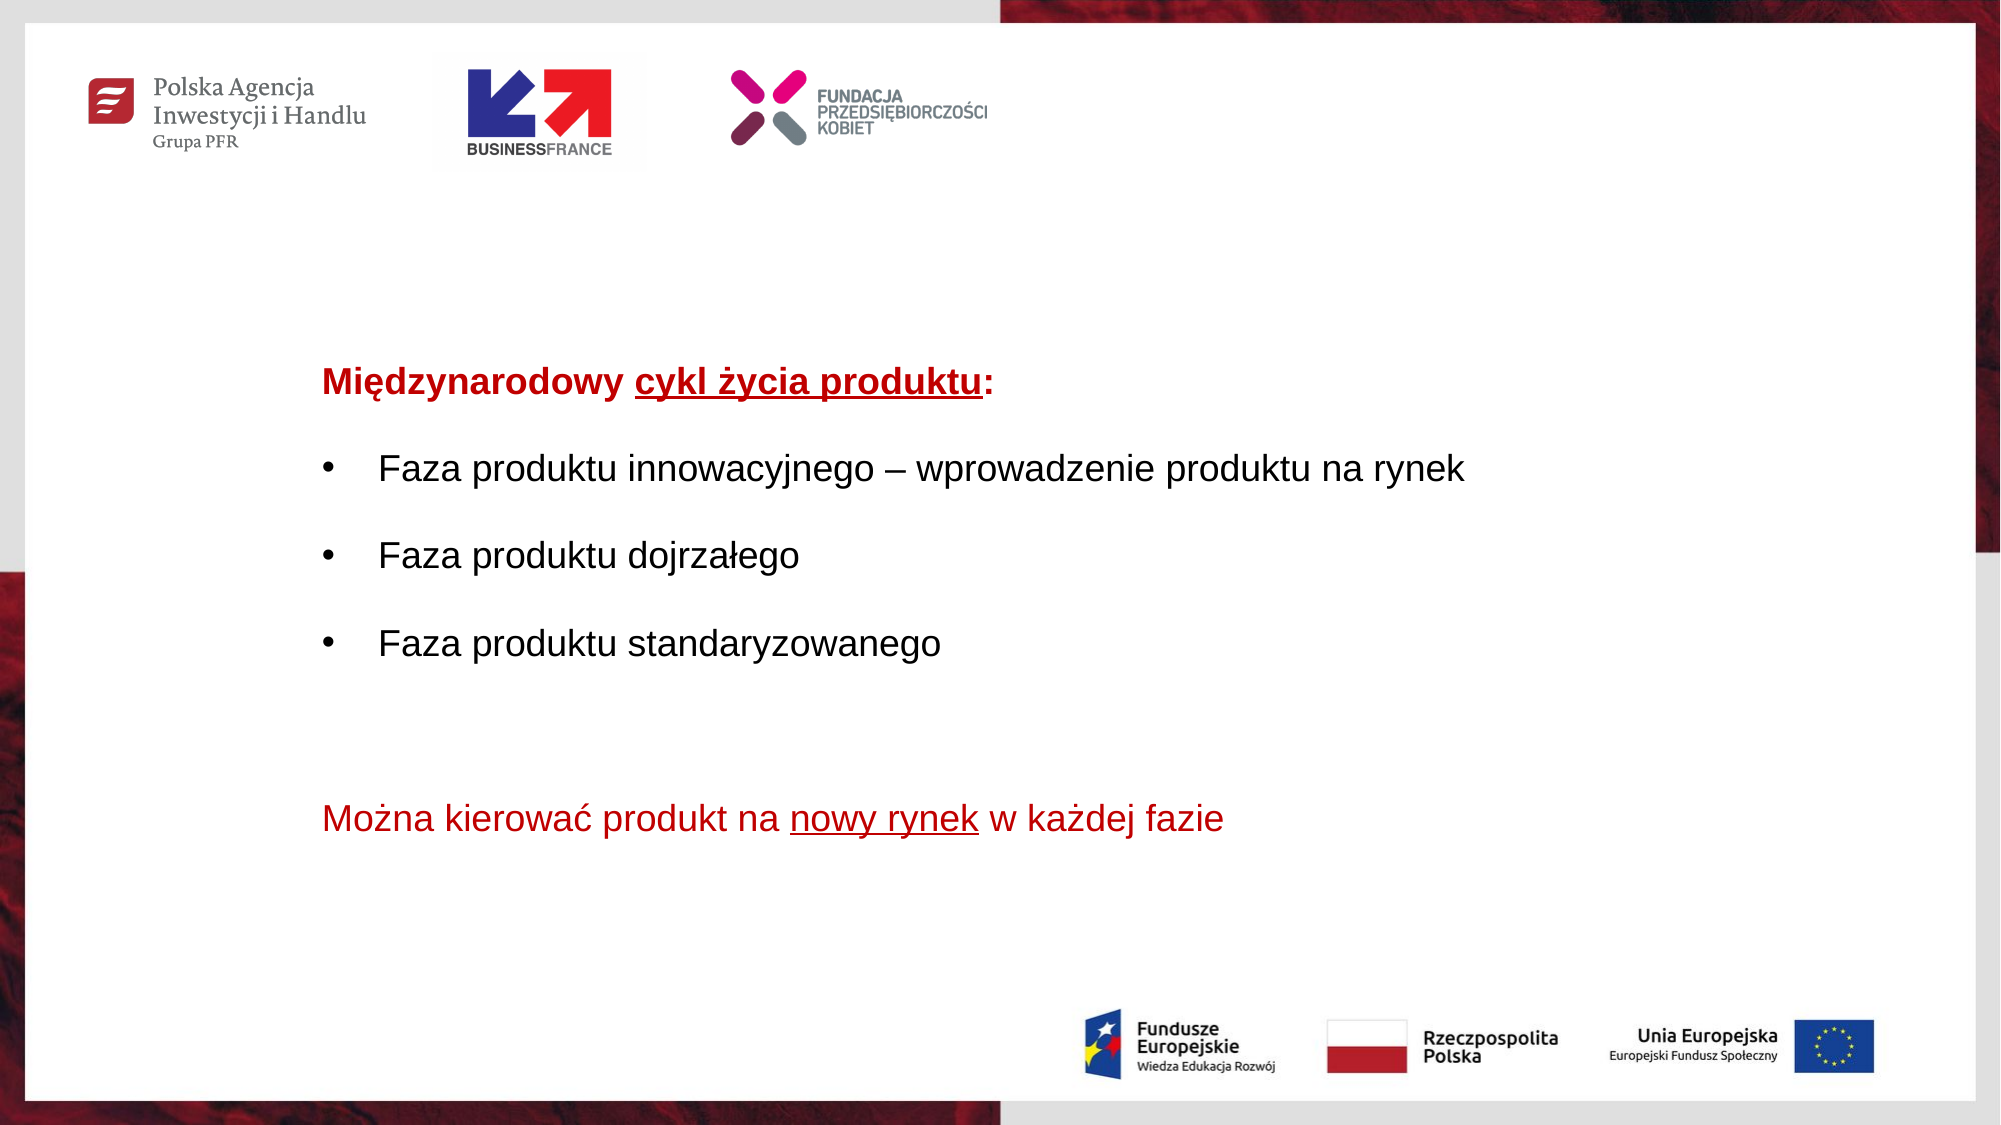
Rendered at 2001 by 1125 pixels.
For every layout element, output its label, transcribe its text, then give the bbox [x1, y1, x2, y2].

picture [0, 0, 2001, 1125]
list Międzynarodowy cykl życia produktu: Faza produktu innowacyjnego – wprowadzenie produktu na rynek Faza produktu dojrzałego Faza produktu standaryzowanego Można kierować produkt na nowy rynek w każdej fazie [306, 340, 1694, 831]
